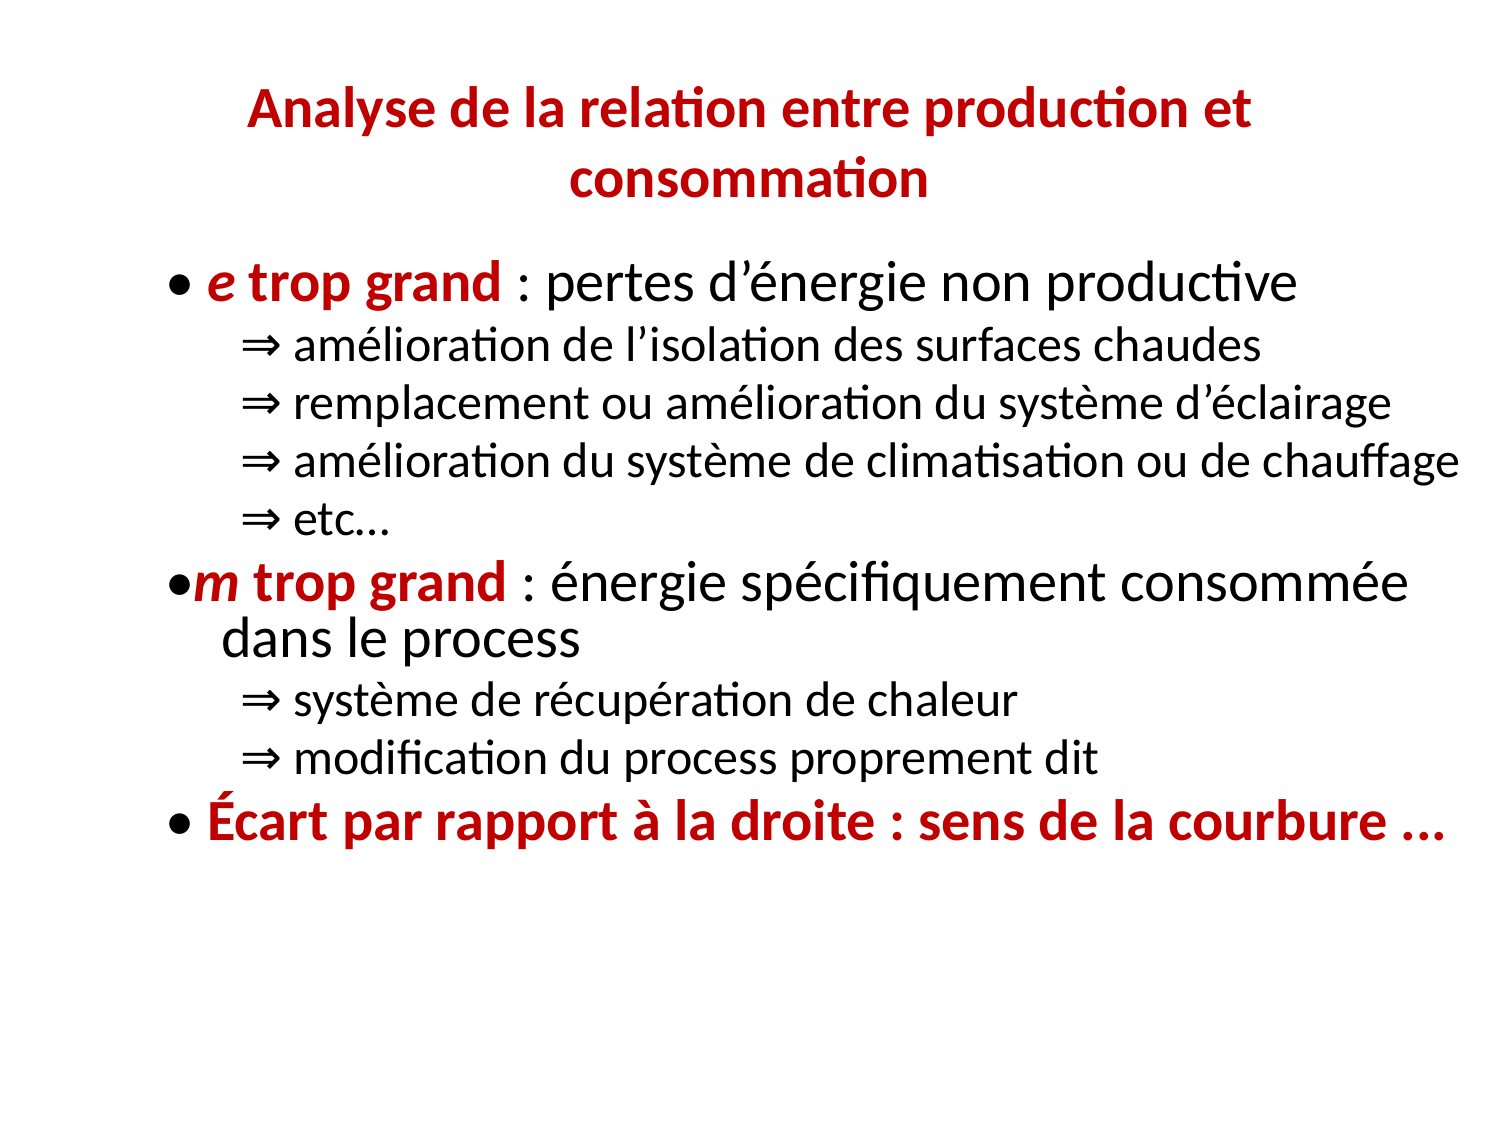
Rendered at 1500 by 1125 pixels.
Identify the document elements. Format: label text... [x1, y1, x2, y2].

list • e trop grand : pertes d’énergie non productive ⇒ amélioration de l’isolation des surfaces chaudes ⇒ remplacement ou amélioration du système d’éclairage ⇒ amélioration du système de climatisation ou de chauffage ⇒ etc… •m trop grand : énergie spécifiquement consommée dans le process ⇒ système de récupération de chaleur ⇒ modification du process proprement dit • Écart par rapport à la droite : sens de la courbure ... [150, 249, 1500, 975]
title Analyse de la relation entre production et consommation [75, 45, 1425, 233]
